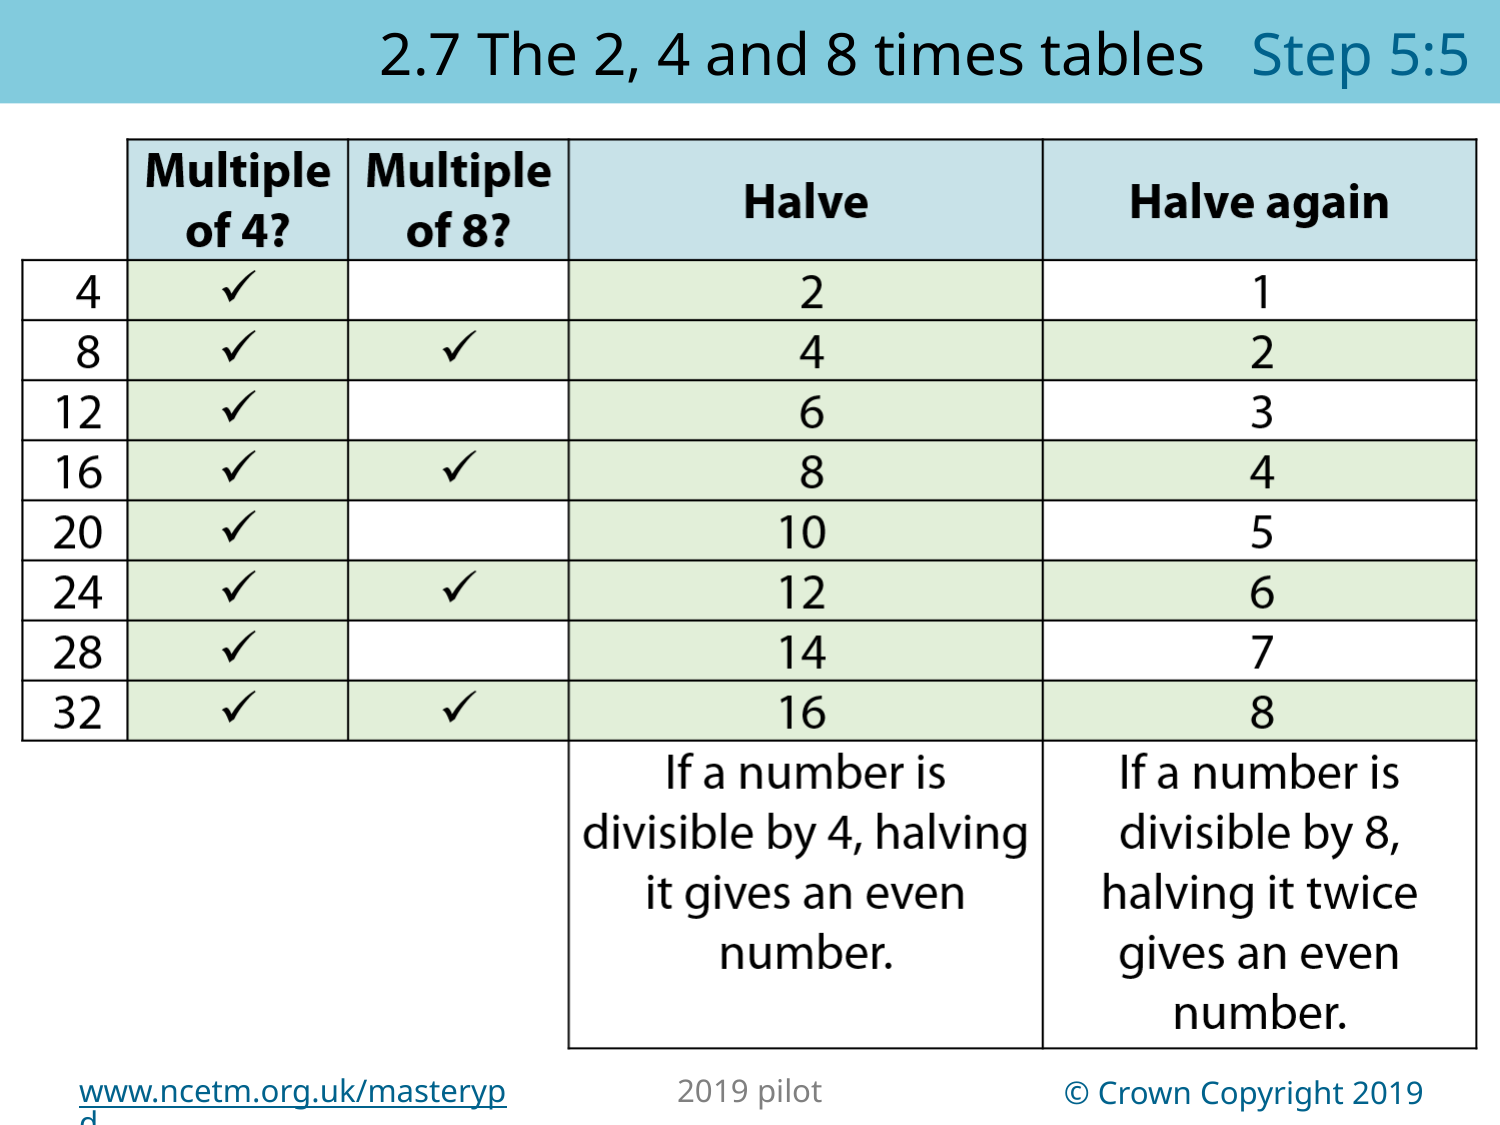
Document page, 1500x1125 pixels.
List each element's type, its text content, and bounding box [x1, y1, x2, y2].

list 2.7 The 2, 4 and 8 times tables Step 5:5 [0, 0, 1500, 104]
picture [21, 123, 1479, 1072]
